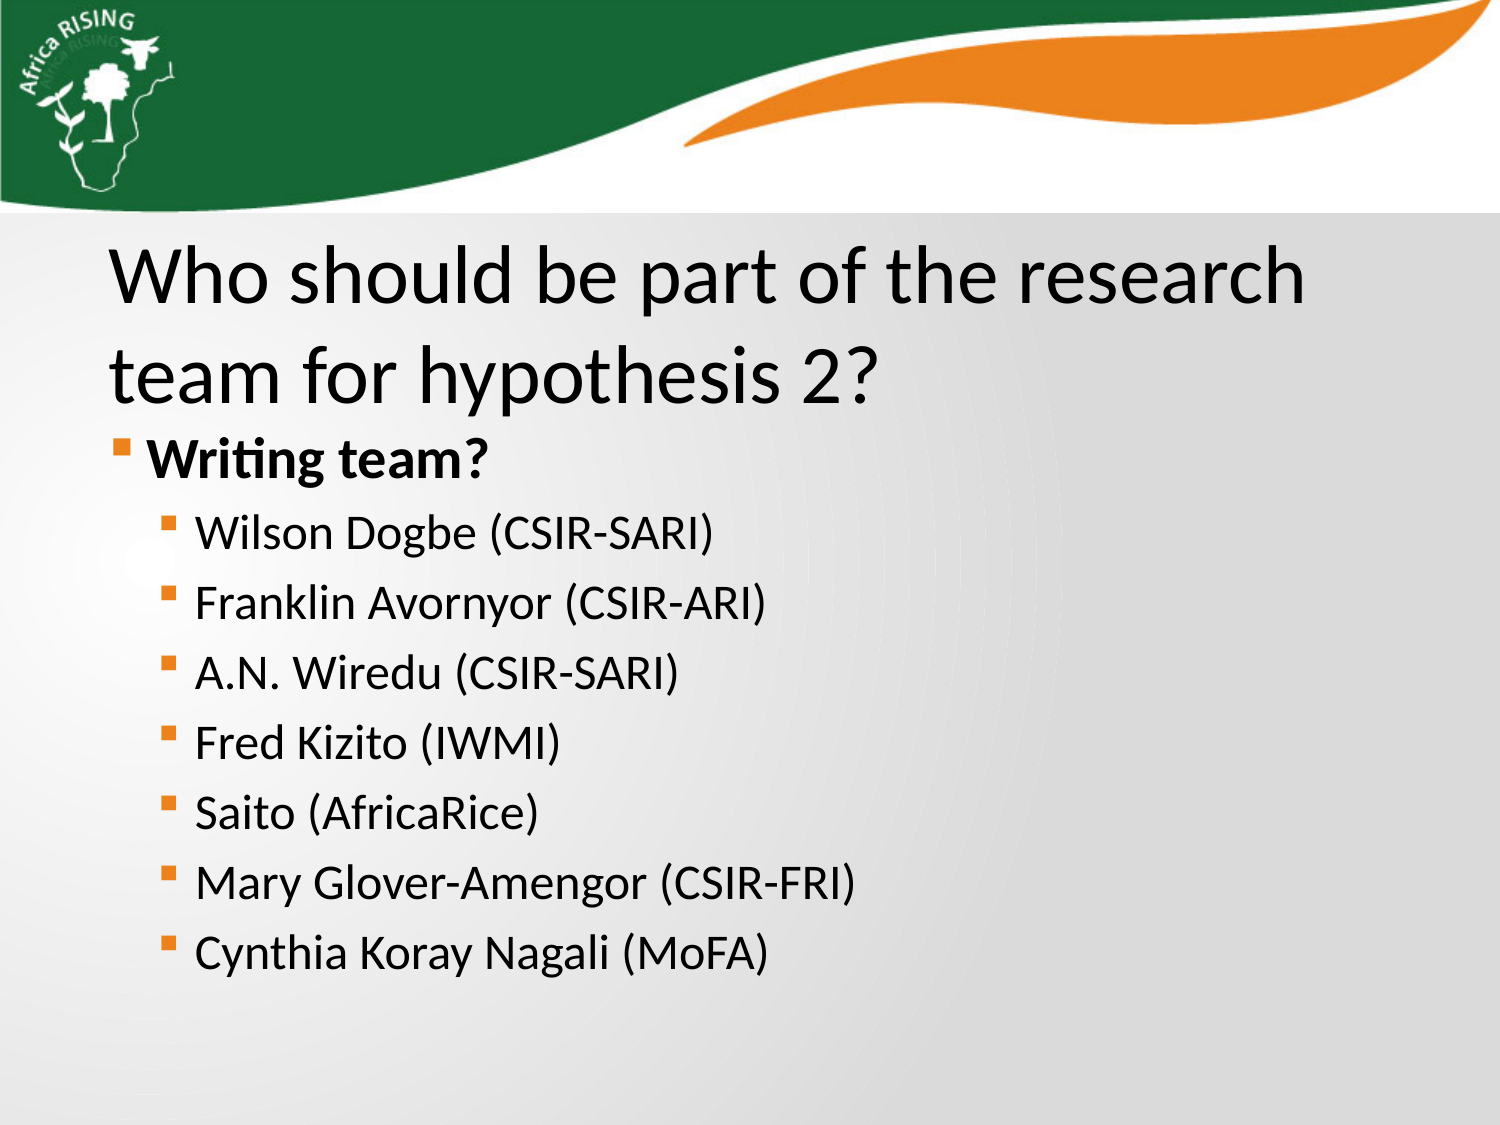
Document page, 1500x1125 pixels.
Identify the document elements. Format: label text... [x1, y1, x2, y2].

list Writing team? Wilson Dogbe (CSIR-SARI) Franklin Avornyor (CSIR-ARI) A.N. Wiredu (CSIR-SARI) Fred Kizito (IWMI) Saito (AfricaRice) Mary Glover-Amengor (CSIR-FRI) Cynthia Koray Nagali (MoFA) [75, 412, 1350, 1075]
list Who should be part of the research team for hypothesis 2? [75, 212, 1325, 400]
picture [0, 0, 1500, 213]
